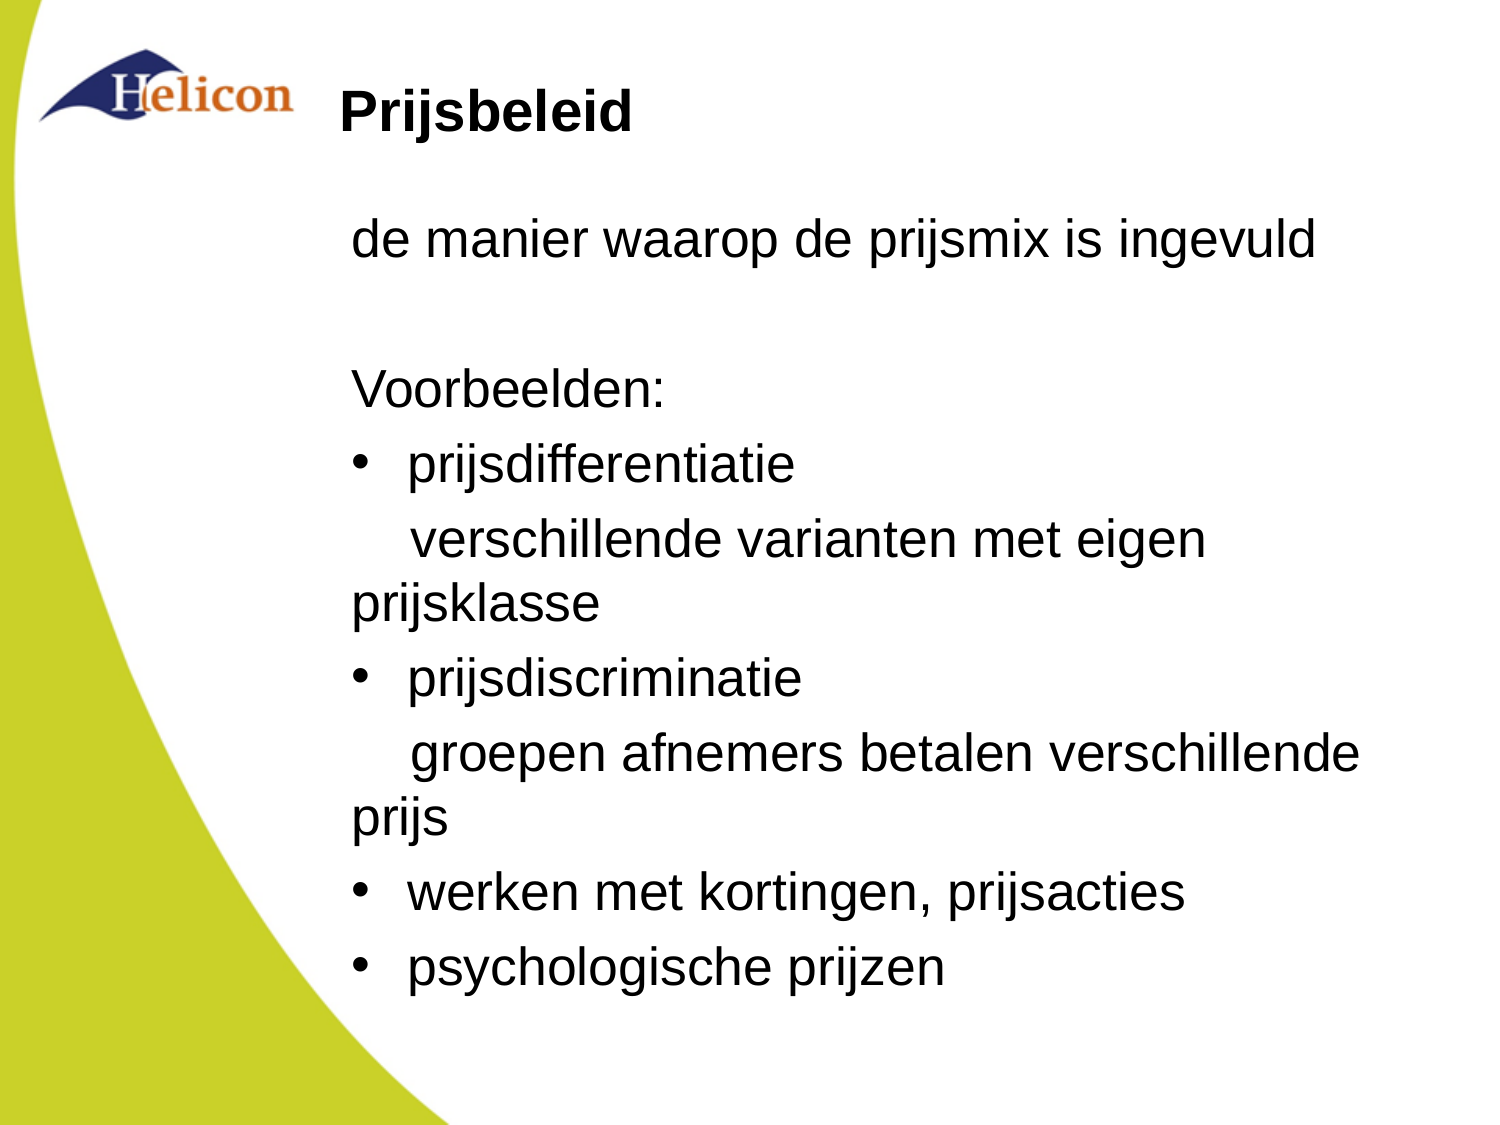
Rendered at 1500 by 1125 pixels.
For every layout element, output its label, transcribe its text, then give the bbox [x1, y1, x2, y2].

title Prijsbeleid [324, 54, 1415, 161]
picture [0, 0, 1500, 1125]
list de manier waarop de prijsmix is ingevuld Voorbeelden: prijsdifferentiatie verschillende varianten met eigen prijsklasse prijsdiscriminatie groepen afnemers betalen verschillende prijs werken met kortingen, prijsacties psychologische prijzen [336, 196, 1425, 1005]
